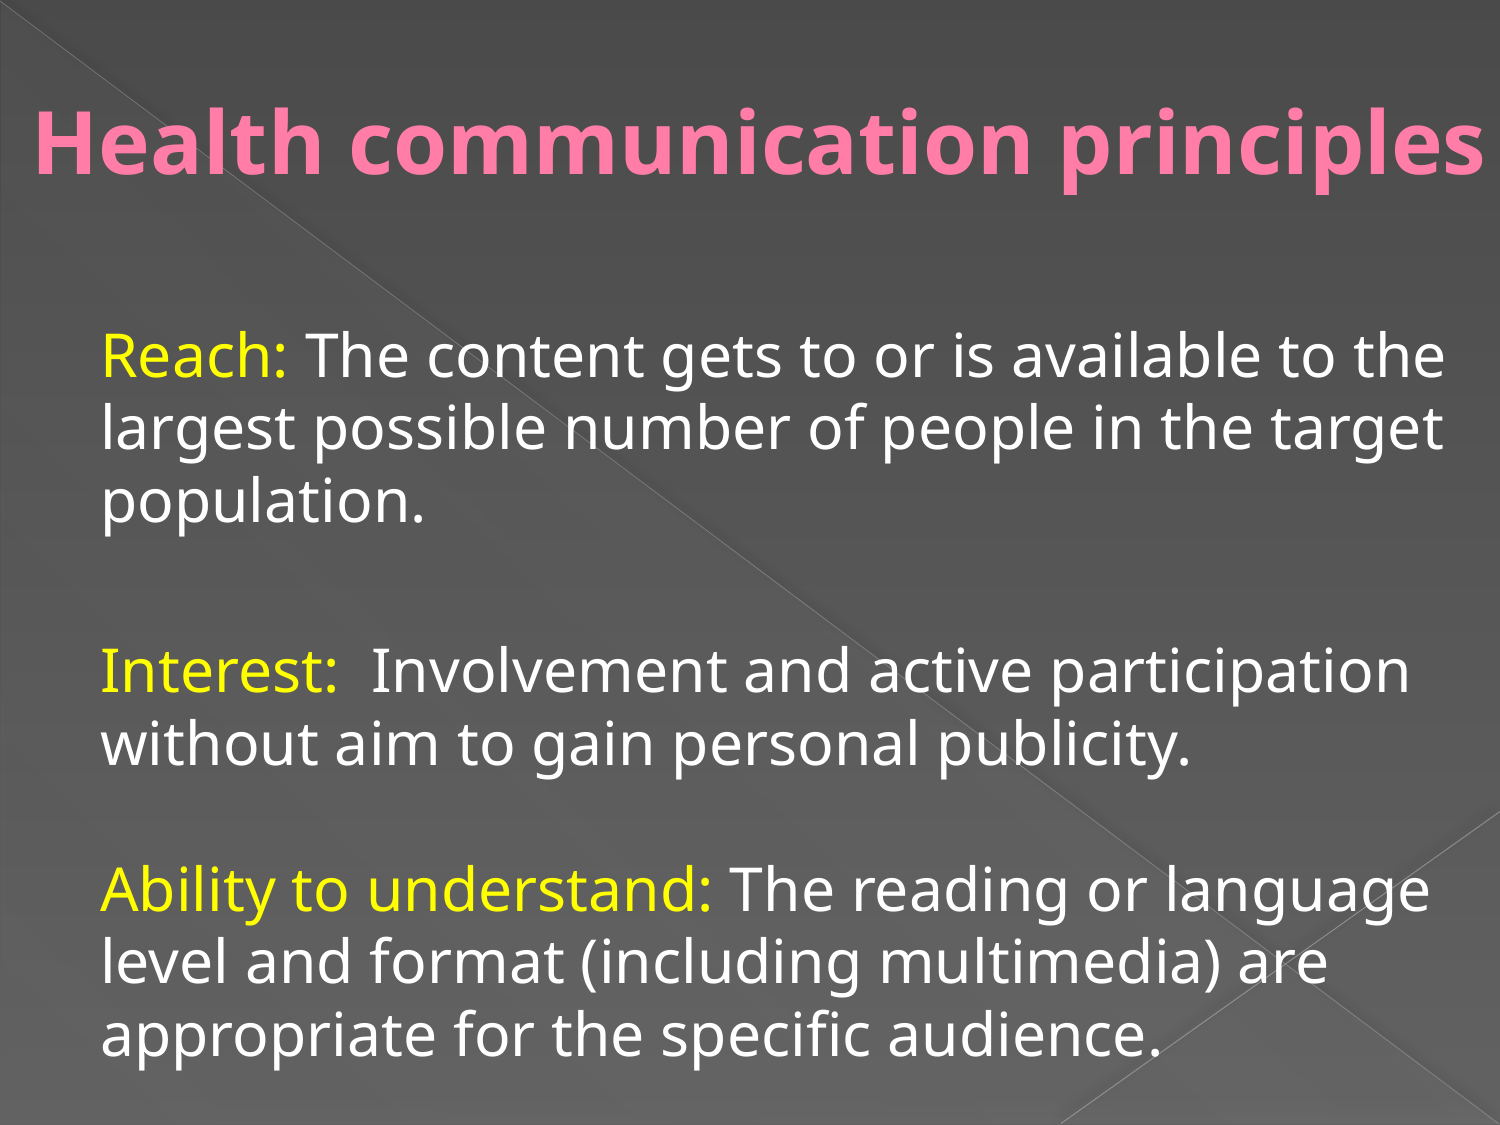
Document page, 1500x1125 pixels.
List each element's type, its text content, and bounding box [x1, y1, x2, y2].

title Health communication principles [0, 24, 1500, 255]
list Reach: The content gets to or is available to the largest possible number of people in the target population. Interest: Involvement and active participation without aim to gain personal publicity. Ability to understand: The reading or language level and format (including multimedia) are appropriate for the specific audience. [75, 308, 1500, 1088]
